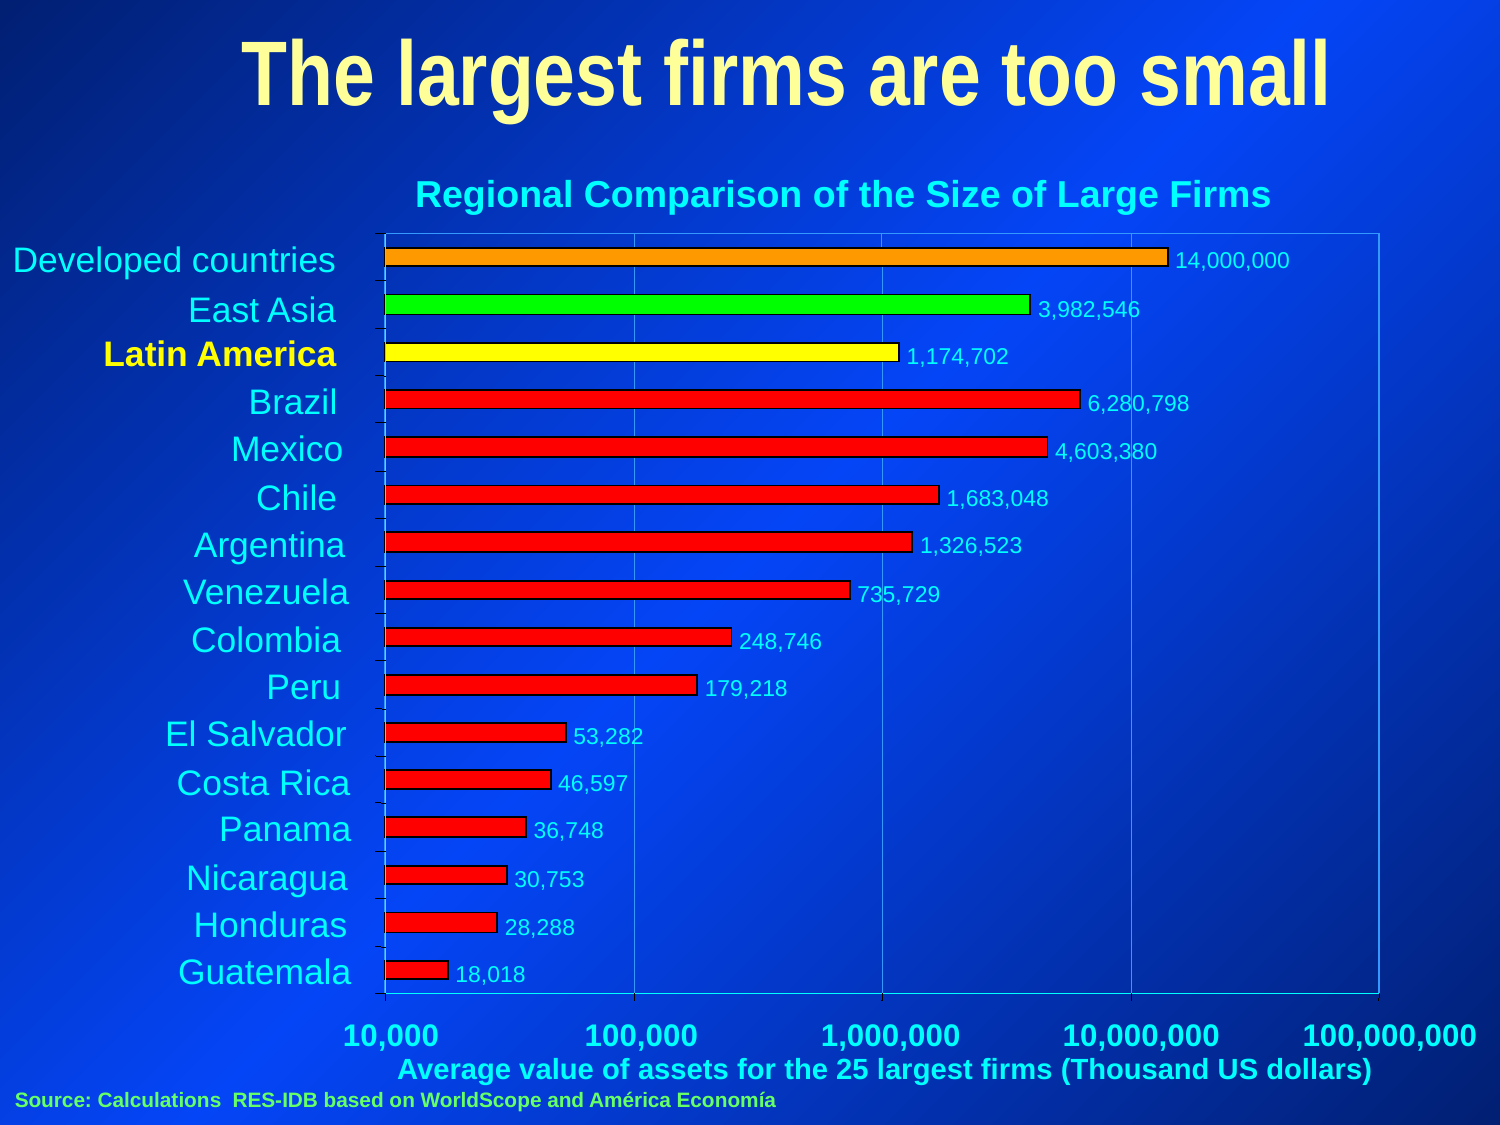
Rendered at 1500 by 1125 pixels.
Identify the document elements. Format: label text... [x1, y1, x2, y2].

text_box [847, 931, 878, 1037]
text_box Panama [219, 806, 352, 849]
text_box [386, 674, 698, 695]
text_box 1,000,000 [820, 1015, 961, 1049]
text_box [386, 817, 526, 838]
text_box 53,282 [573, 721, 644, 750]
text_box [635, 233, 881, 247]
text_box Colombia [191, 617, 342, 660]
text_box [386, 912, 498, 933]
text_box Source: Calculations RES-IDB based on WorldScope and América Economía [0, 1079, 938, 1120]
text_box [635, 267, 882, 294]
text_box 30,753 [514, 864, 585, 892]
text_box East Asia [188, 287, 337, 330]
text_box 36,748 [533, 815, 604, 844]
text_box 100,000,000 [1302, 1015, 1478, 1053]
text_box [386, 436, 1048, 457]
text_box [386, 457, 634, 485]
text_box Peru [266, 664, 342, 707]
text_box Honduras [193, 902, 348, 945]
text_box Guatemala [178, 948, 352, 992]
text_box Venezuela [183, 568, 350, 612]
text_box Nicaragua [186, 854, 349, 898]
text_box 46,597 [558, 768, 629, 797]
text_box 10,000 [342, 1015, 440, 1053]
text_box 1,683,048 [946, 483, 1049, 512]
text_box Regional Comparison of the Size of Large Firms [249, 162, 1438, 223]
text_box Chile [255, 474, 338, 518]
text_box Costa Rica [176, 759, 351, 803]
text_box [883, 267, 1131, 993]
text_box Latin America [103, 330, 337, 374]
text_box Argentina [193, 521, 346, 565]
text_box [386, 247, 1168, 267]
text_box [386, 532, 913, 553]
text_box [386, 390, 1080, 409]
text_box [386, 960, 448, 980]
text_box 14,000,000 [1175, 246, 1291, 274]
text_box [386, 315, 634, 342]
text_box 1,326,523 [919, 530, 1023, 559]
text_box El Salvador [164, 711, 347, 754]
text_box 735,729 [857, 579, 941, 607]
text_box [386, 627, 732, 647]
text_box [386, 294, 1031, 315]
text_box [386, 485, 939, 504]
text_box 28,288 [504, 912, 575, 941]
text_box [386, 647, 634, 674]
text_box [386, 504, 634, 532]
text_box 18,018 [455, 959, 526, 988]
text_box [386, 580, 850, 600]
text_box [386, 267, 634, 294]
text_box 4,603,380 [1055, 437, 1158, 465]
text_box 179,218 [704, 673, 788, 701]
text_box [882, 233, 1131, 247]
text_box Mexico [231, 426, 344, 469]
text_box [635, 362, 882, 390]
text_box 3,982,546 [1038, 294, 1141, 323]
text_box 100,000 [584, 1015, 699, 1049]
text_box Average value of assets for the 25 largest firms (Thousand US dollars) [397, 1049, 1374, 1085]
text_box [386, 362, 634, 390]
text_box [635, 457, 882, 485]
text_box [386, 723, 566, 742]
text_box [386, 553, 634, 580]
text_box [386, 770, 551, 789]
text_box [386, 342, 900, 362]
text_box [635, 504, 882, 532]
text_box Developed countries [12, 236, 337, 280]
text_box [386, 409, 634, 436]
text_box [386, 695, 634, 993]
text_box 248,746 [739, 626, 823, 654]
text_box [1132, 233, 1379, 993]
text_box 6,280,798 [1087, 388, 1190, 417]
text_box [386, 233, 634, 247]
text_box [635, 315, 882, 342]
text_box [635, 553, 882, 993]
text_box Brazil [248, 379, 338, 422]
text_box 1,174,702 [906, 341, 1009, 370]
text_box [635, 409, 882, 436]
text_box [386, 600, 634, 627]
title The largest firms are too small [149, 12, 1426, 126]
text_box 10,000,000 [1062, 1015, 1221, 1049]
text_box [386, 865, 507, 885]
